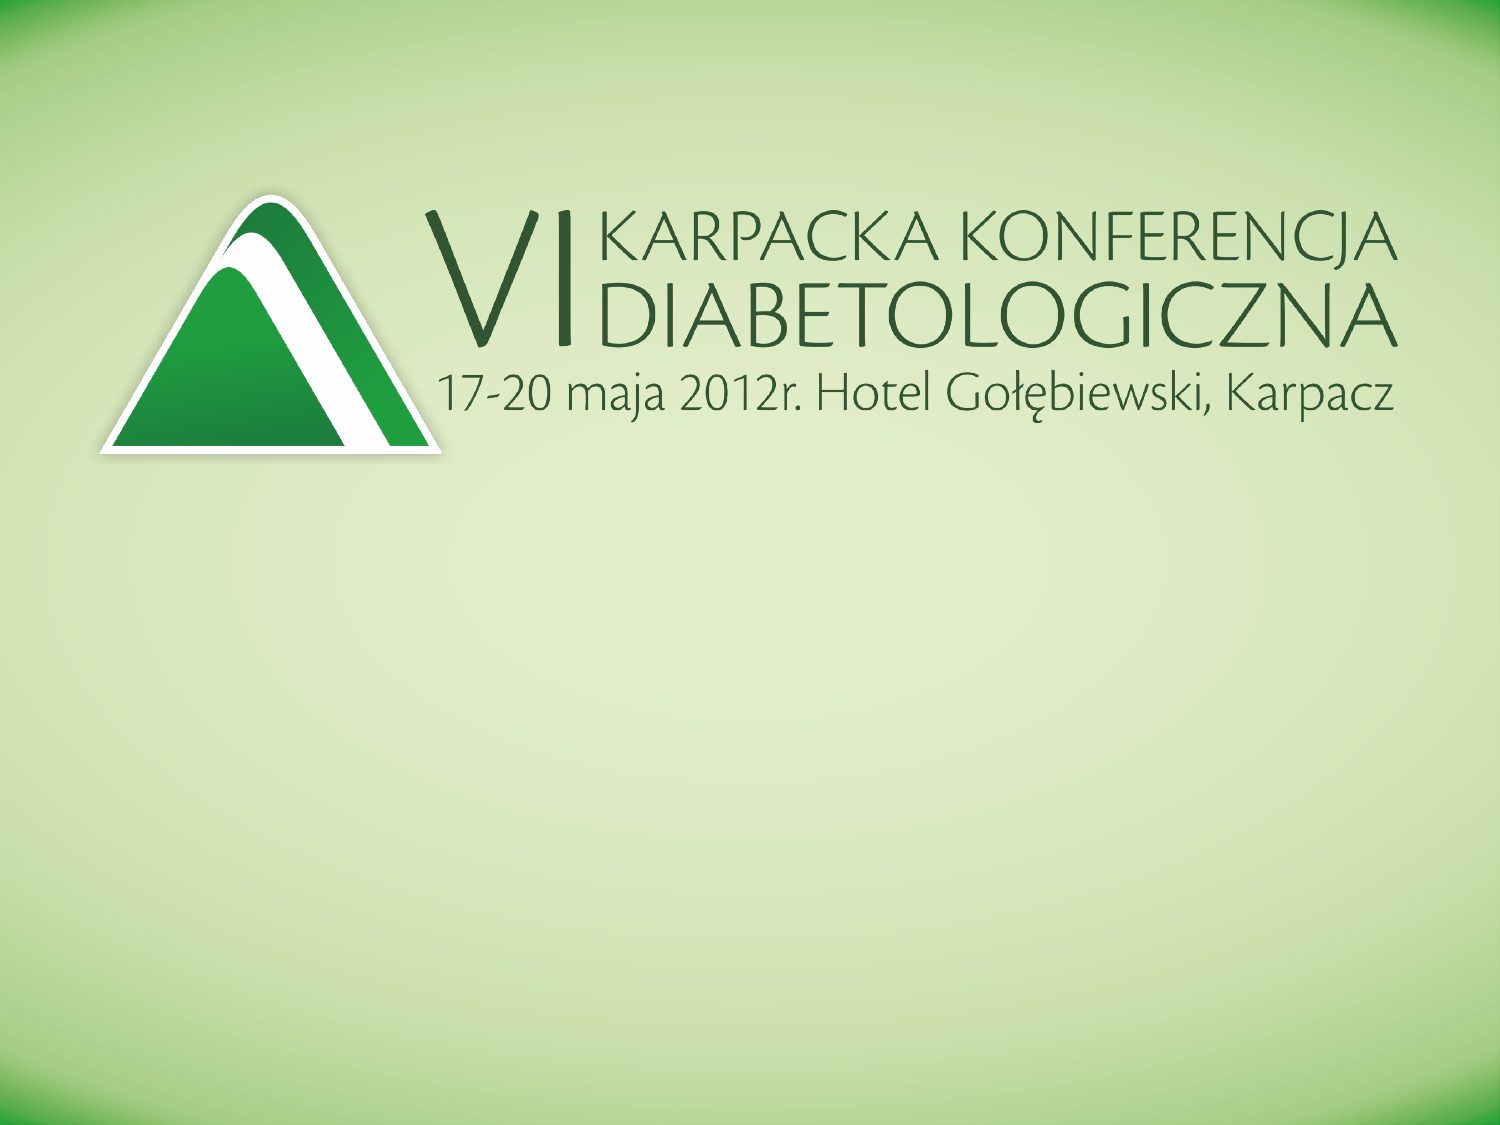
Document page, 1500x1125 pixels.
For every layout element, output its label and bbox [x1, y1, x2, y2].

text_box [88, 184, 1398, 465]
picture [0, 0, 1500, 1125]
